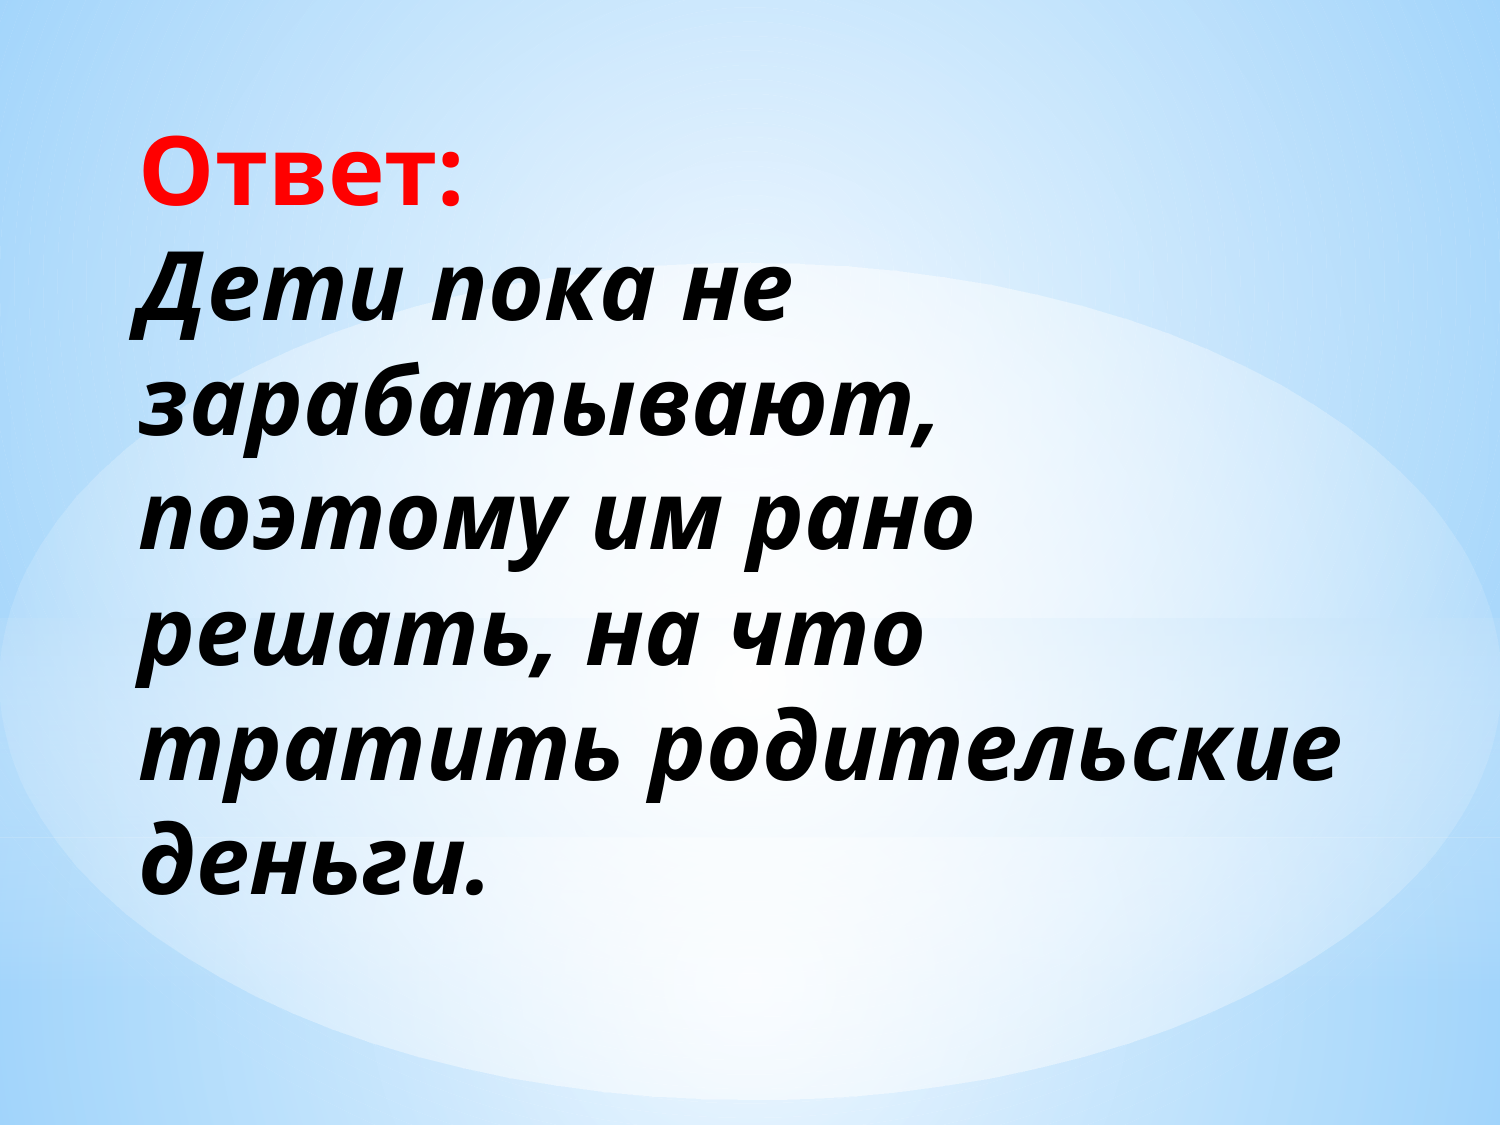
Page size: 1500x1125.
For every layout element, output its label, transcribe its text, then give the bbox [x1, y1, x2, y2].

title Ответ: Дети пока не зарабатывают, поэтому им рано решать, на что тратить родительские деньги. [123, 101, 1363, 905]
